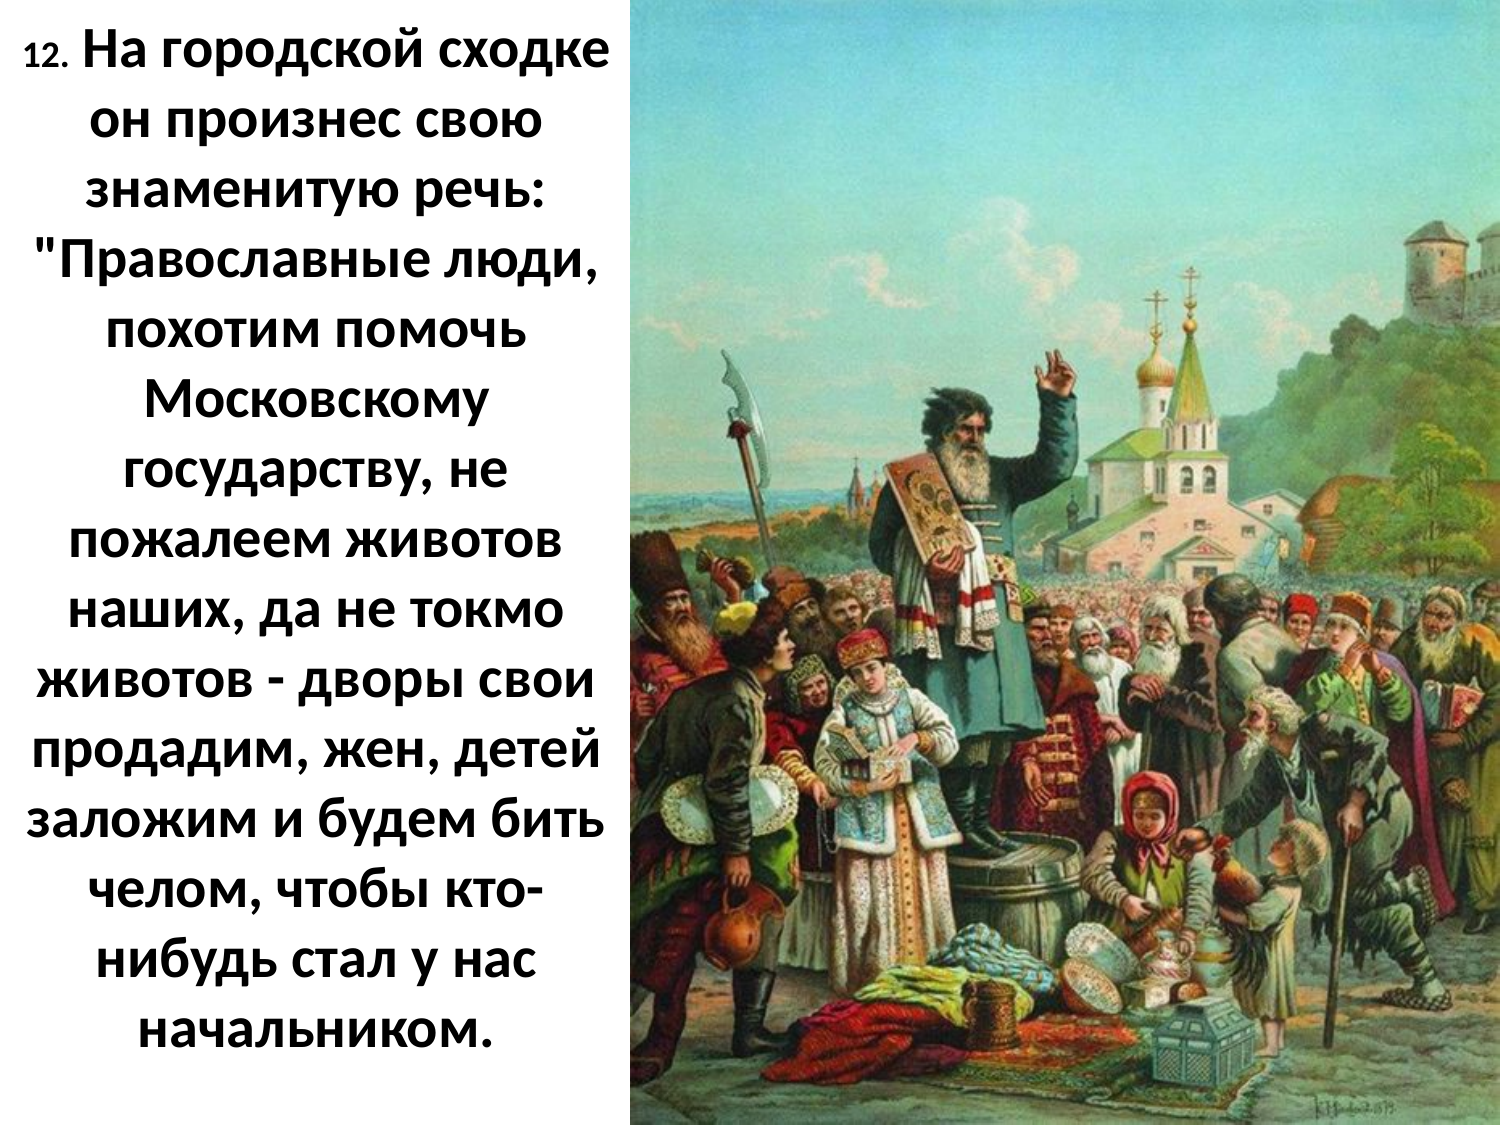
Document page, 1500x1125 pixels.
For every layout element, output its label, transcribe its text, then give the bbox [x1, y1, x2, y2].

picture [630, 0, 1500, 1125]
title 12. На городской сходке он произнес свою знаменитую речь: "Православные люди, похотим помочь Московскому государству, не пожалеем животов наших, да не токмо животов - дворы свои продадим, жен, детей заложим и будем бить челом, чтобы кто-нибудь стал у нас начальником. [0, 46, 625, 1022]
